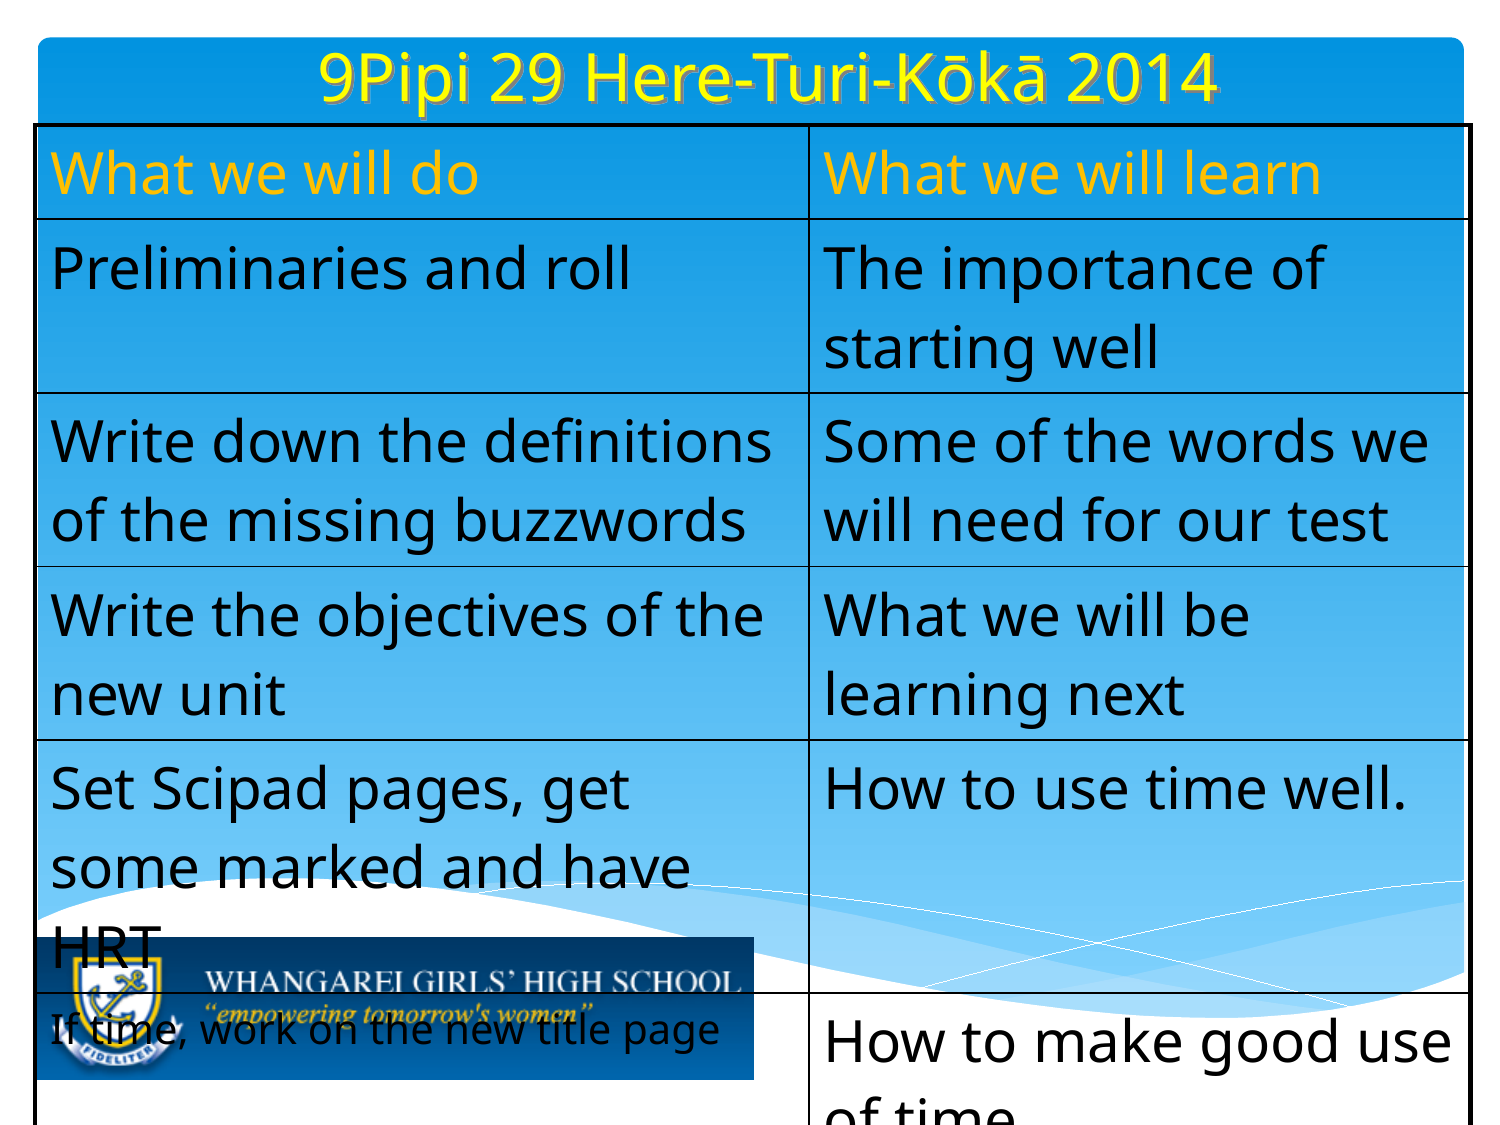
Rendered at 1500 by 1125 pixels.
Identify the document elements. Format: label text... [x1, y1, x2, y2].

table_cell What we will be learning next [810, 567, 1468, 739]
table_cell How to use time well. [810, 741, 1468, 992]
table_cell The importance of starting well [810, 220, 1468, 392]
picture [37, 937, 754, 1080]
table_cell Write down the definitions of the missing buzzwords [37, 394, 808, 566]
table_cell How to make good use of time [810, 994, 1468, 1125]
text_box 9Pipi 29 Here-Turi-Kōkā 2014 [162, 24, 1375, 123]
table_header What we will do [37, 127, 808, 218]
table_cell If time, work on the new title page [37, 994, 808, 1125]
table_cell Some of the words we will need for our test [810, 394, 1468, 566]
table_header What we will learn [810, 127, 1468, 218]
table_cell Write the objectives of the new unit [37, 567, 808, 739]
table_cell Set Scipad pages, get some marked and have HRT [37, 741, 808, 992]
table_cell Preliminaries and roll [37, 220, 808, 392]
